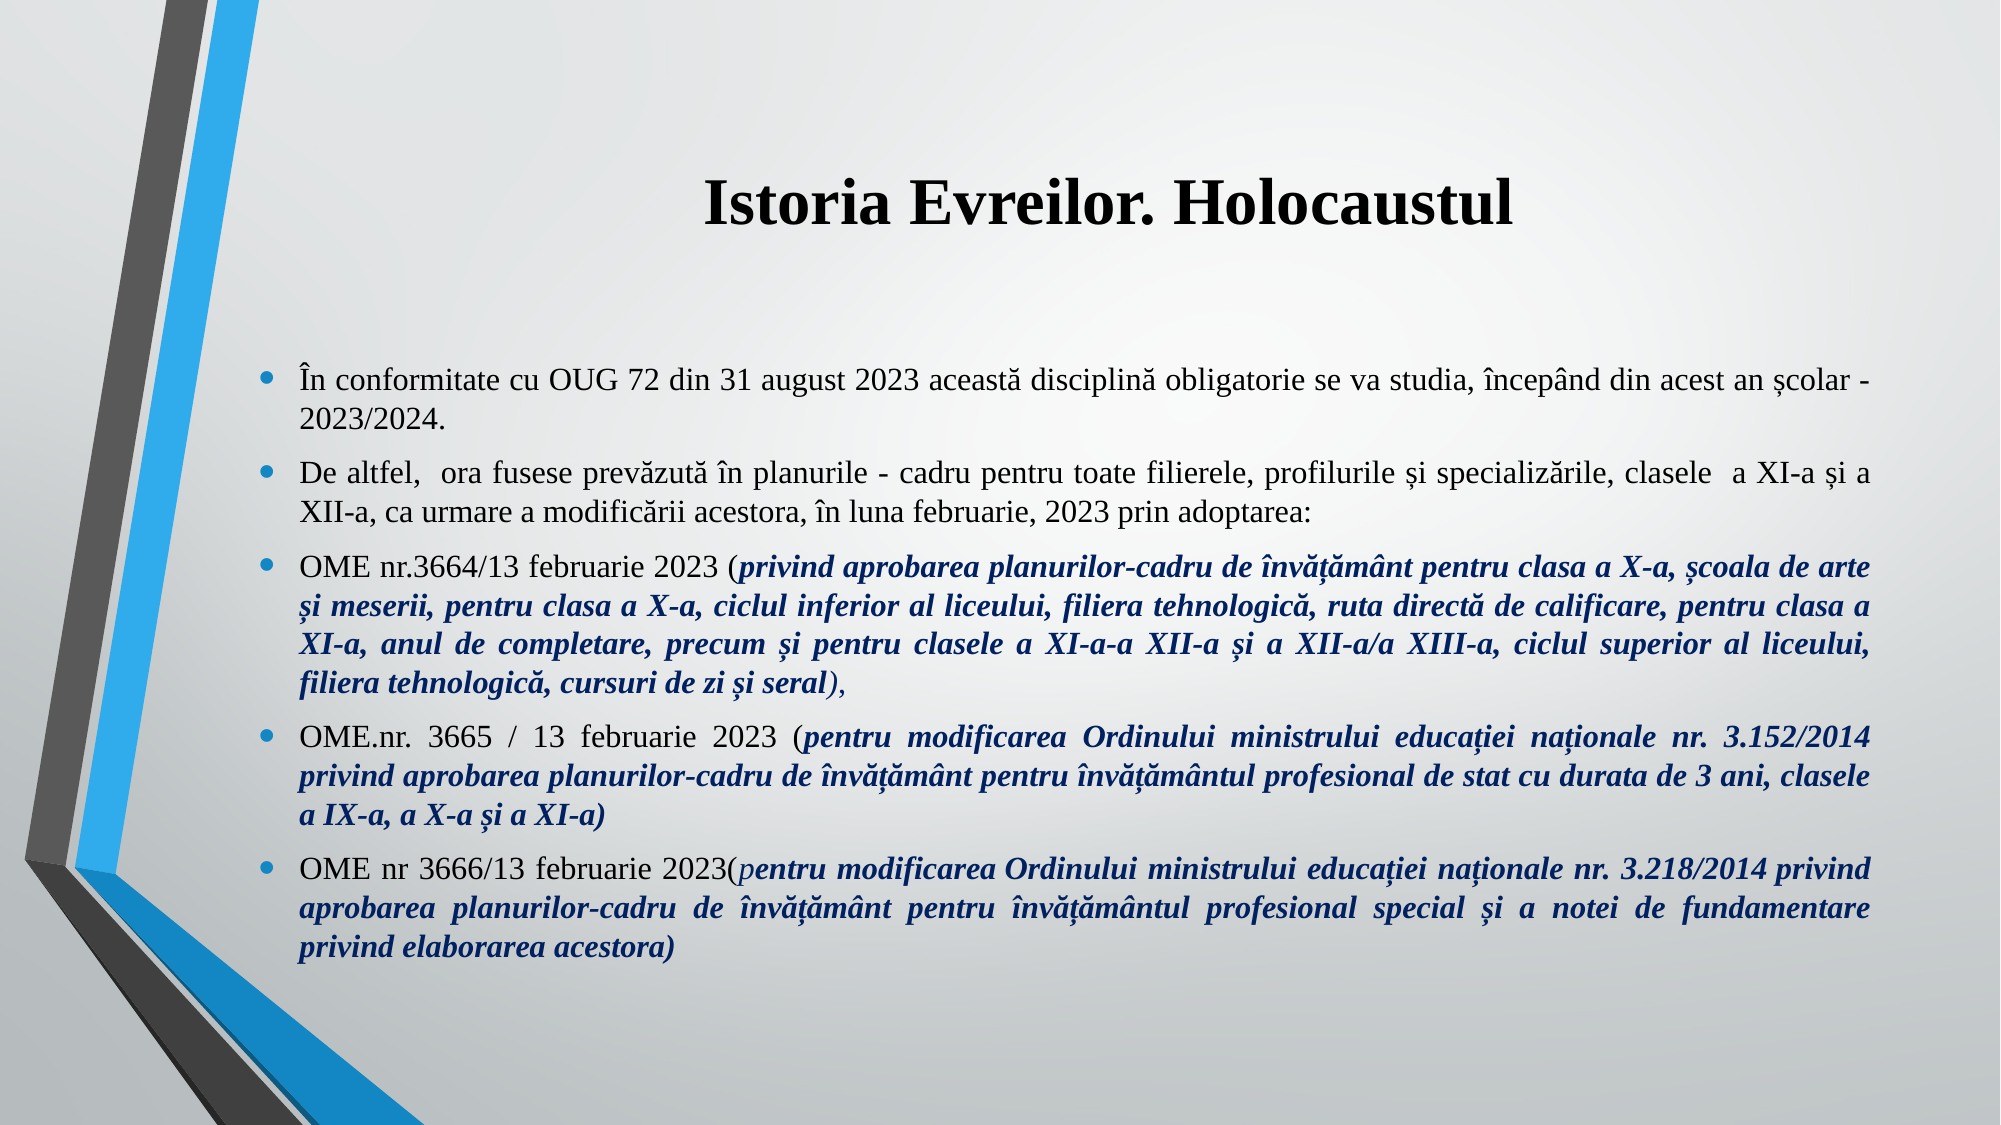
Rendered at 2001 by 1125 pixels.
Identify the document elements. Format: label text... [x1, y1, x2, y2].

title Istoria Evreilor. Holocaustul [178, 87, 1822, 308]
list În conformitate cu OUG 72 din 31 august 2023 această disciplină obligatorie se va studia, începând din acest an școlar - 2023/2024. De altfel, ora fusese prevăzută în planurile - cadru pentru toate filierele, profilurile și specializările, clasele a XI-a și a XII-a, ca urmare a modificării acestora, în luna februarie, 2023 prin adoptarea: OME nr.3664/13 februarie 2023 (privind aprobarea planurilor-cadru de învățământ pentru clasa a X-a, școala de arte și meserii, pentru clasa a X-a, ciclul inferior al liceului, filiera tehnologică, ruta directă de calificare, pentru clasa a XI-a, anul de completare, precum și pentru clasele a XI-a-a XII-a și a XII-a/a XIII-a, ciclul superior al liceului, filiera tehnologică, cursuri de zi și seral), OME.nr. 3665 / 13 februarie 2023 (pentru modificarea Ordinului ministrului educației naționale nr. 3.152/2014 privind aprobarea planurilor-cadru de învățământ pentru învățământul profesional de stat cu durata de 3 ani, clasele a IX-a, a X-a și a XI-a) OME nr 3666/13 februarie 2023(pentru modificarea Ordinului ministrului educației naționale nr. 3.218/2014 privind aprobarea planurilor-cadru de învățământ pentru învățământul profesional special și a notei de fundamentare privind elaborarea acestora) [243, 350, 1887, 978]
